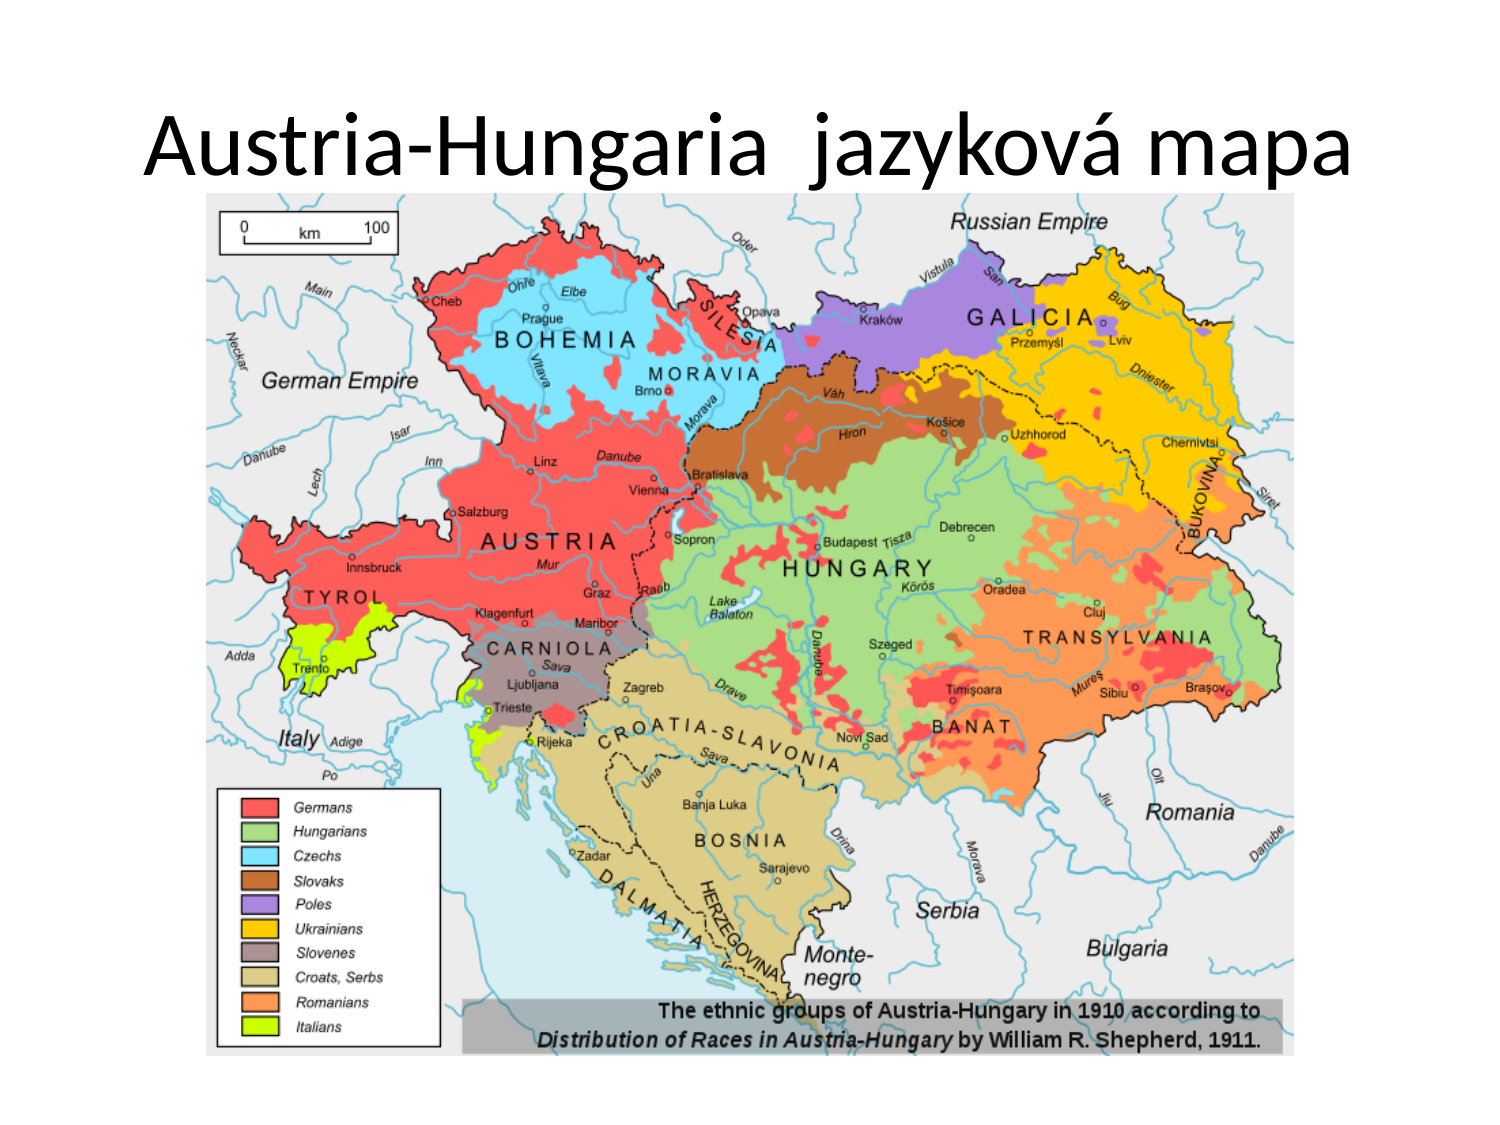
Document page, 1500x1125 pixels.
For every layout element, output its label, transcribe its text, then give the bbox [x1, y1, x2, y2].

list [206, 192, 1294, 1056]
title Austria-Hungaria jazyková mapa [75, 45, 1425, 233]
